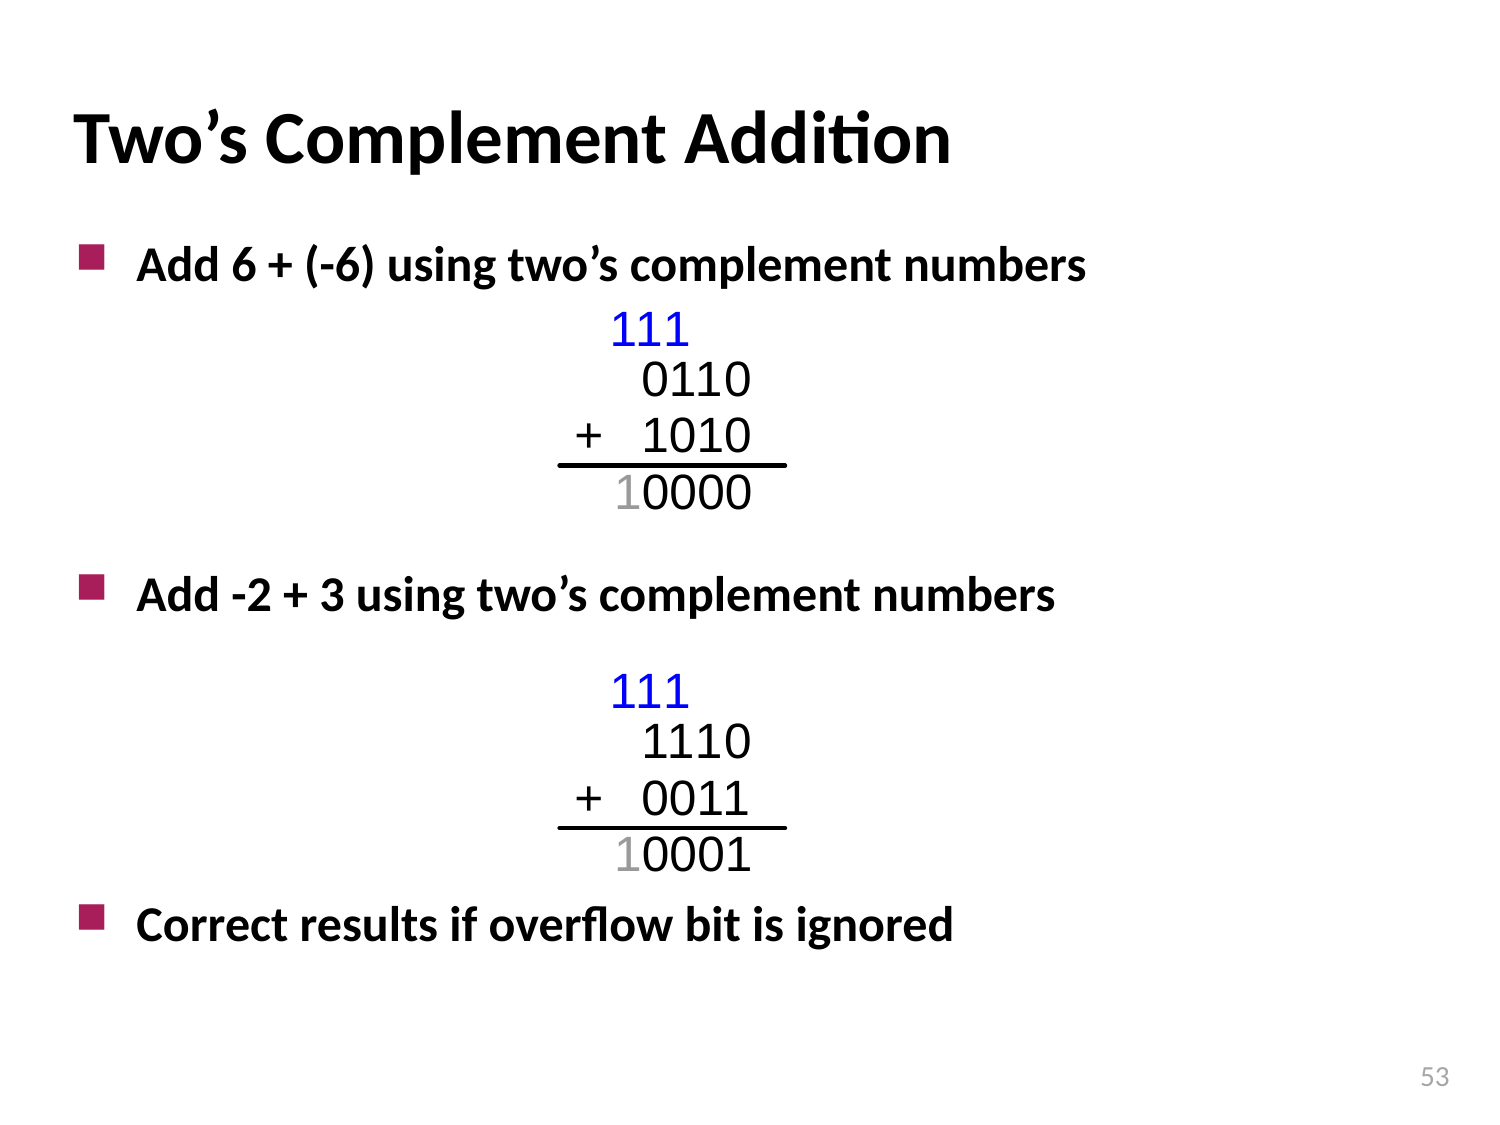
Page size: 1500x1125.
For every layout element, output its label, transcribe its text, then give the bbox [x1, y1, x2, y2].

title Two’s Complement Addition [58, 71, 1305, 197]
list Add 6 + (-6) using two’s complement numbers Add -2 + 3 using two’s complement numbers Correct results if overflow bit is ignored [64, 223, 1361, 1040]
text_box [524, 287, 797, 535]
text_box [524, 649, 797, 898]
